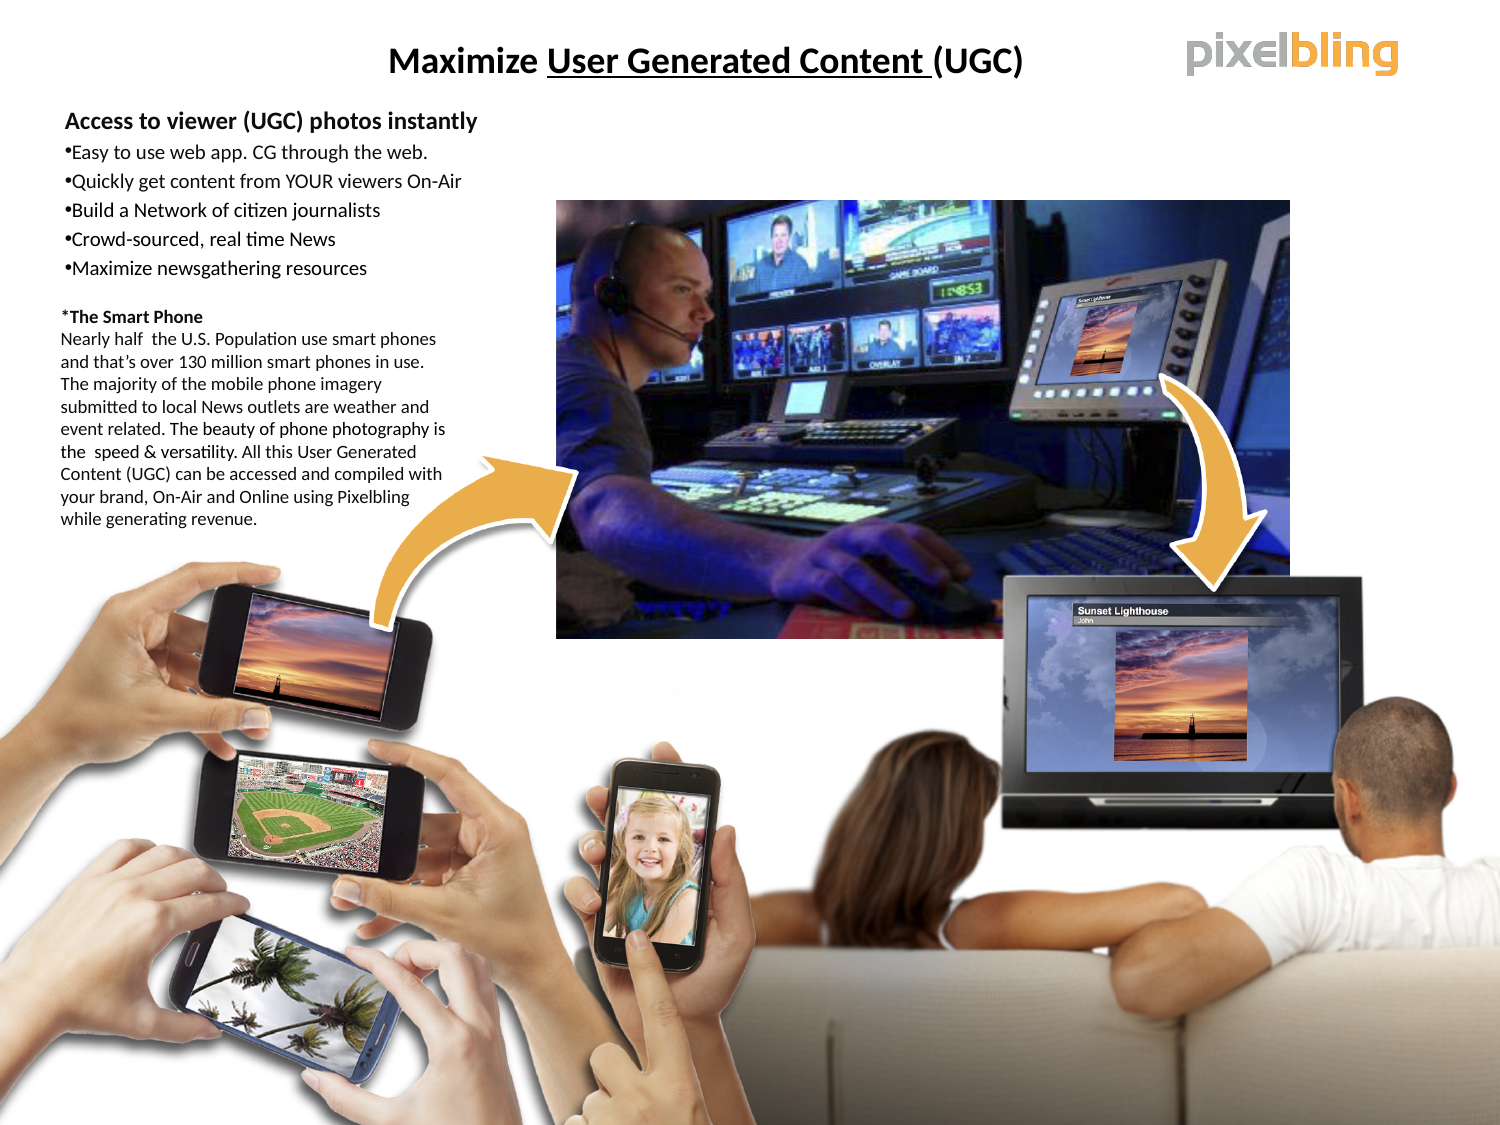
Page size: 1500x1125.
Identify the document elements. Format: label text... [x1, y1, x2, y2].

text_box Maximize User Generated Content (UGC) [249, 28, 1163, 89]
picture [0, 99, 1500, 1125]
picture [1187, 32, 1398, 76]
